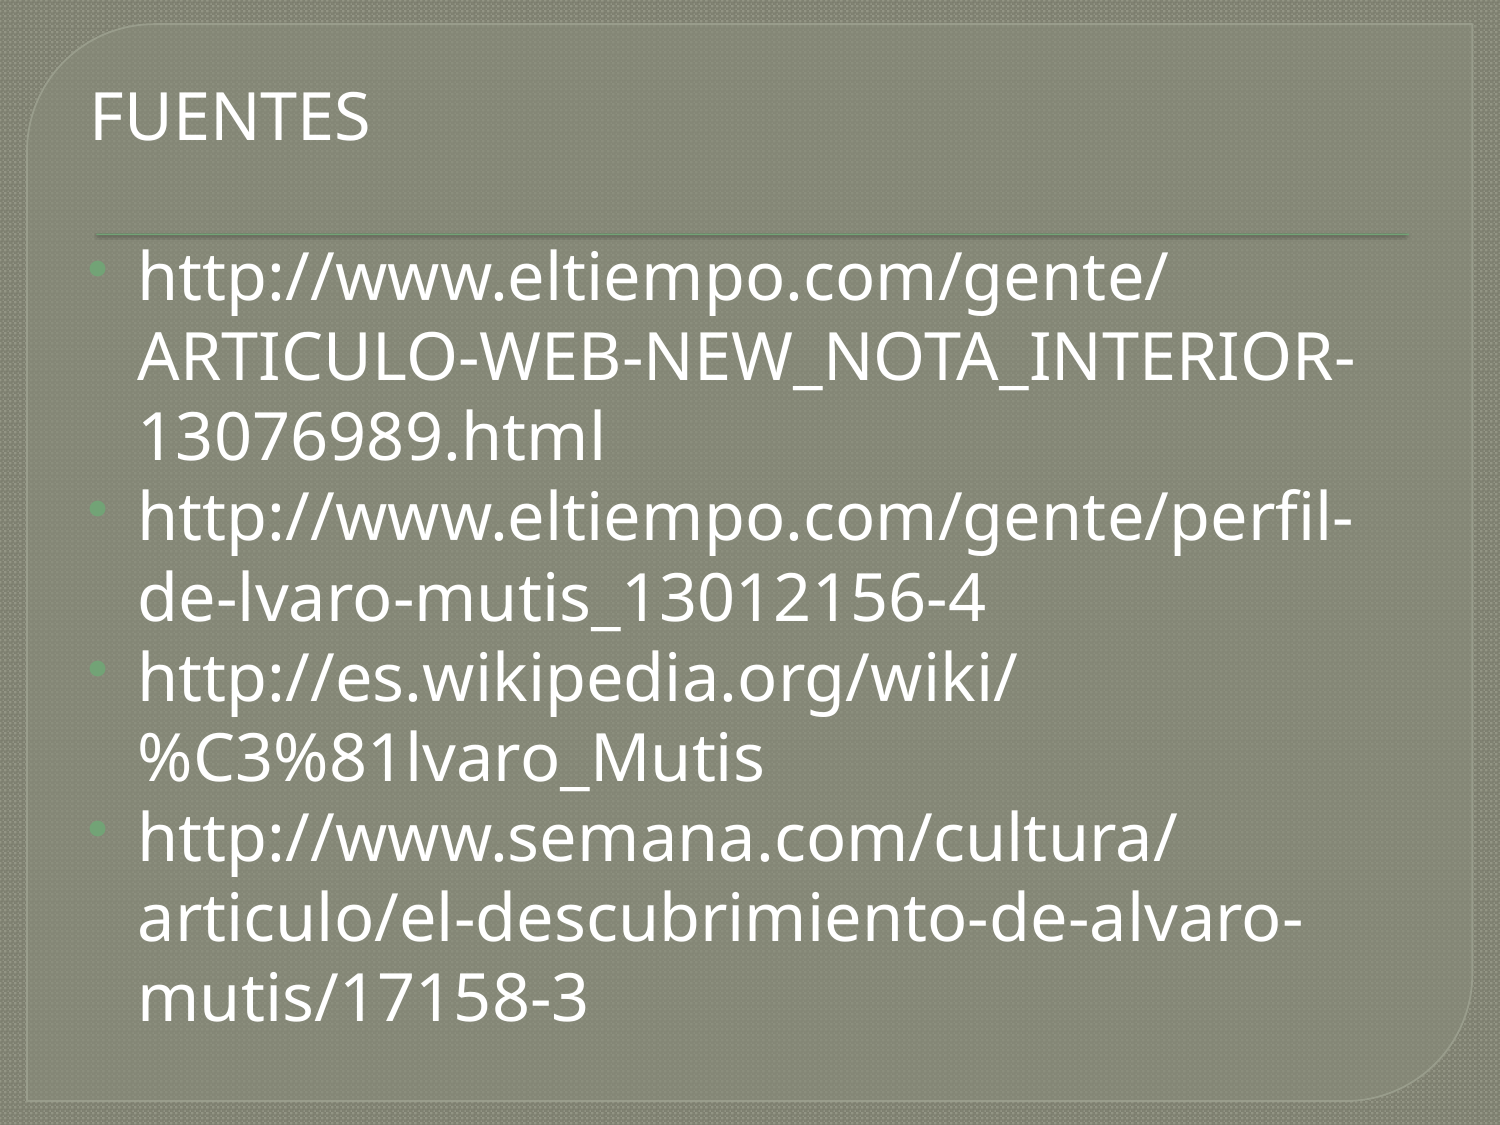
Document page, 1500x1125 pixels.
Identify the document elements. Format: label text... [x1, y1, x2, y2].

list FUENTES http://www.eltiempo.com/gente/ARTICULO-WEB-NEW_NOTA_INTERIOR-13076989.html http://www.eltiempo.com/gente/perfil-de-lvaro-mutis_13012156-4 http://es.wikipedia.org/wiki/%C3%81lvaro_Mutis http://www.semana.com/cultura/articulo/el-descubrimiento-de-alvaro-mutis/17158-3 [75, 66, 1425, 1059]
